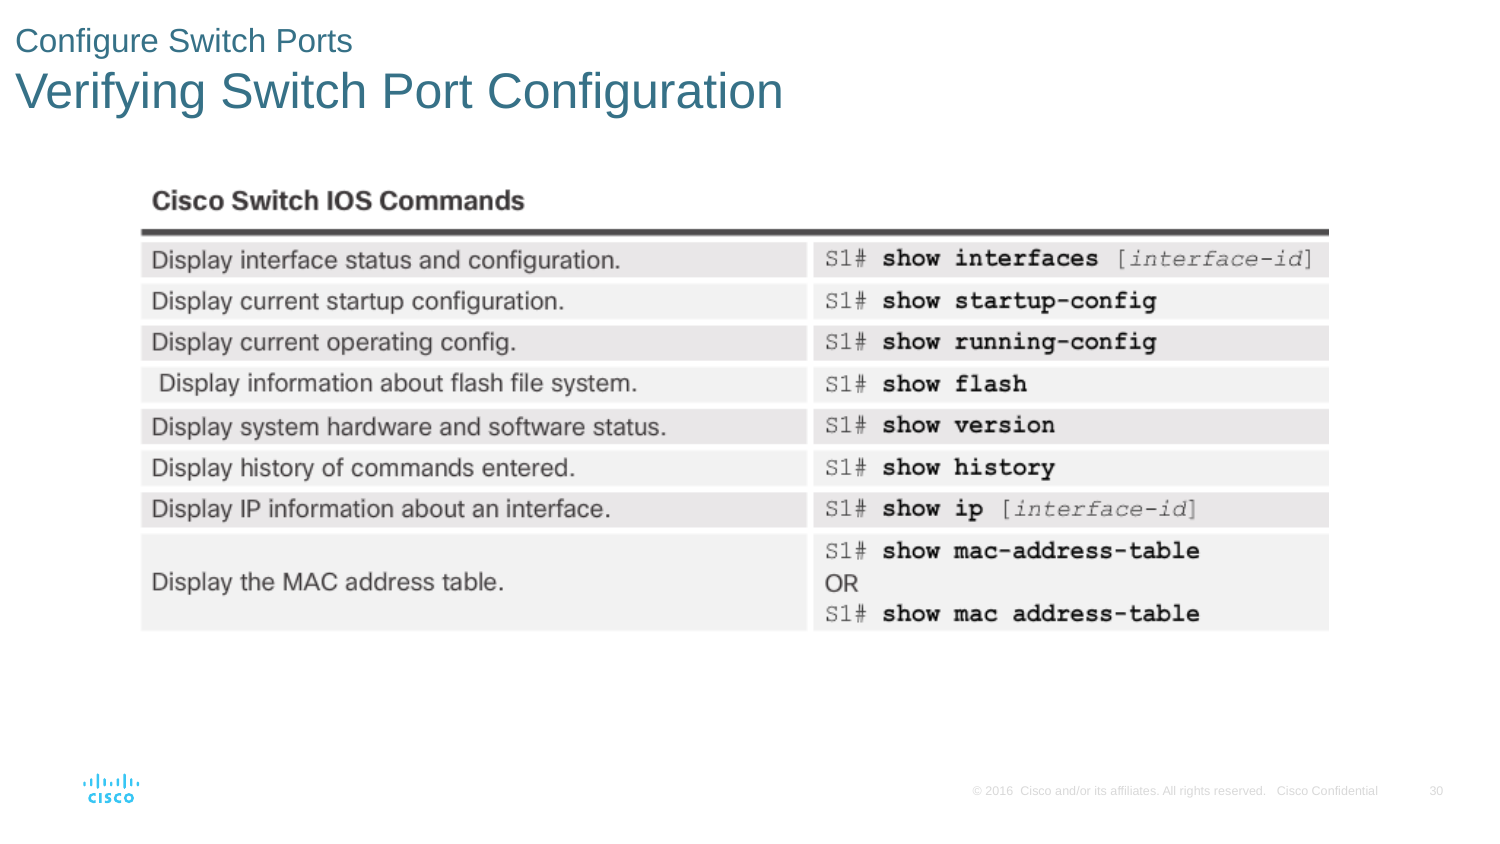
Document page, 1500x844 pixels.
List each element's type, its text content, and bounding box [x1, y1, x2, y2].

picture [138, 181, 1330, 633]
title Configure Switch Ports Verifying Switch Port Configuration [0, 6, 1500, 131]
